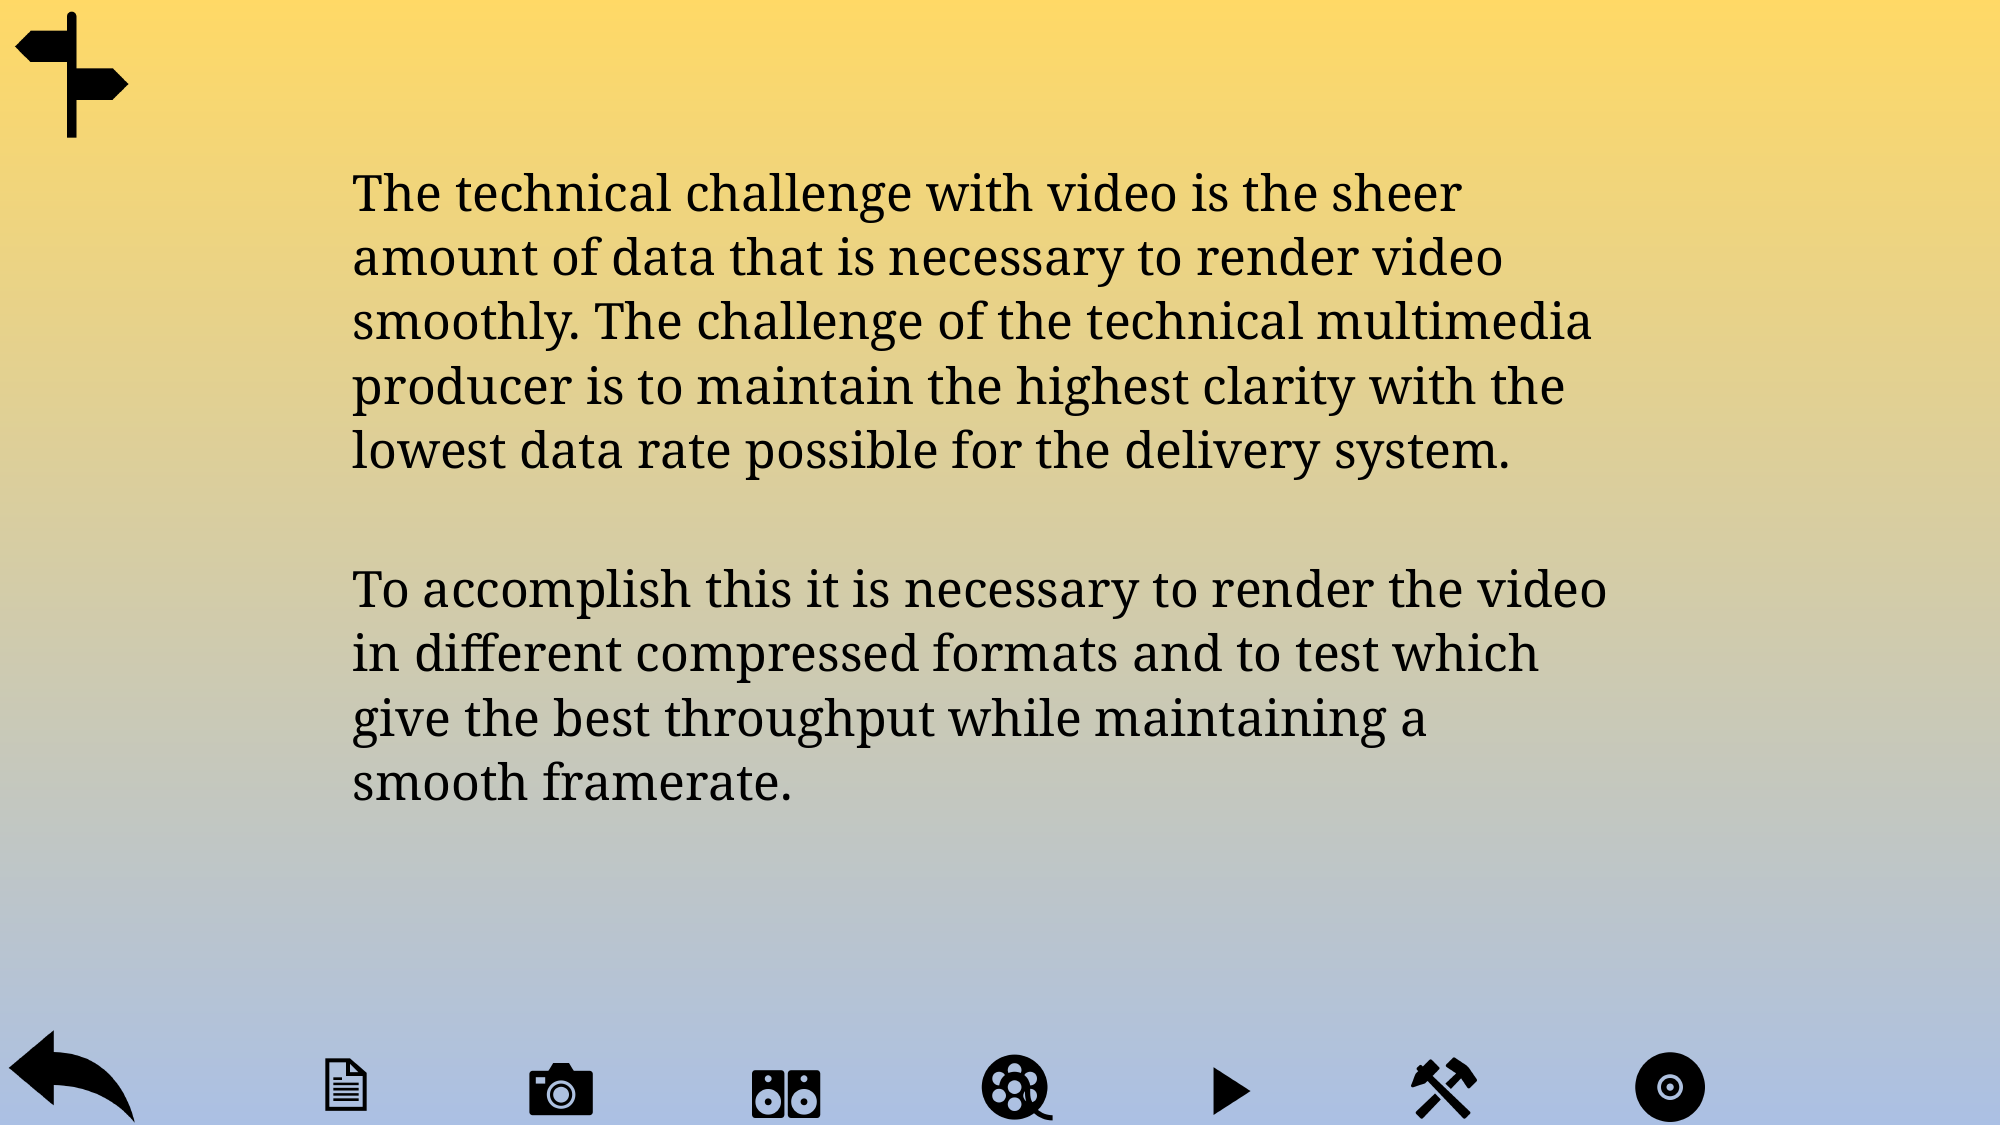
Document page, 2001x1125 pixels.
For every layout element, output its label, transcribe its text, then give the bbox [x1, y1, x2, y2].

picture [1201, 1060, 1263, 1122]
text_box The technical challenge with video is the sheer amount of data that is necessary to render video smoothly. The challenge of the technical multimedia producer is to maintain the highest clarity with the lowest data rate possible for the delivery system. To accomplish this it is necessary to render the video in different compressed formats and to test which give the best throughput while maintaining a smooth framerate. [338, 149, 1627, 818]
picture [973, 1046, 1056, 1125]
picture [1626, 1043, 1714, 1125]
picture [0, 1000, 147, 1125]
picture [0, 0, 147, 150]
picture [1408, 1052, 1480, 1124]
picture [314, 1053, 378, 1117]
picture [523, 1051, 599, 1125]
picture [745, 1053, 827, 1125]
